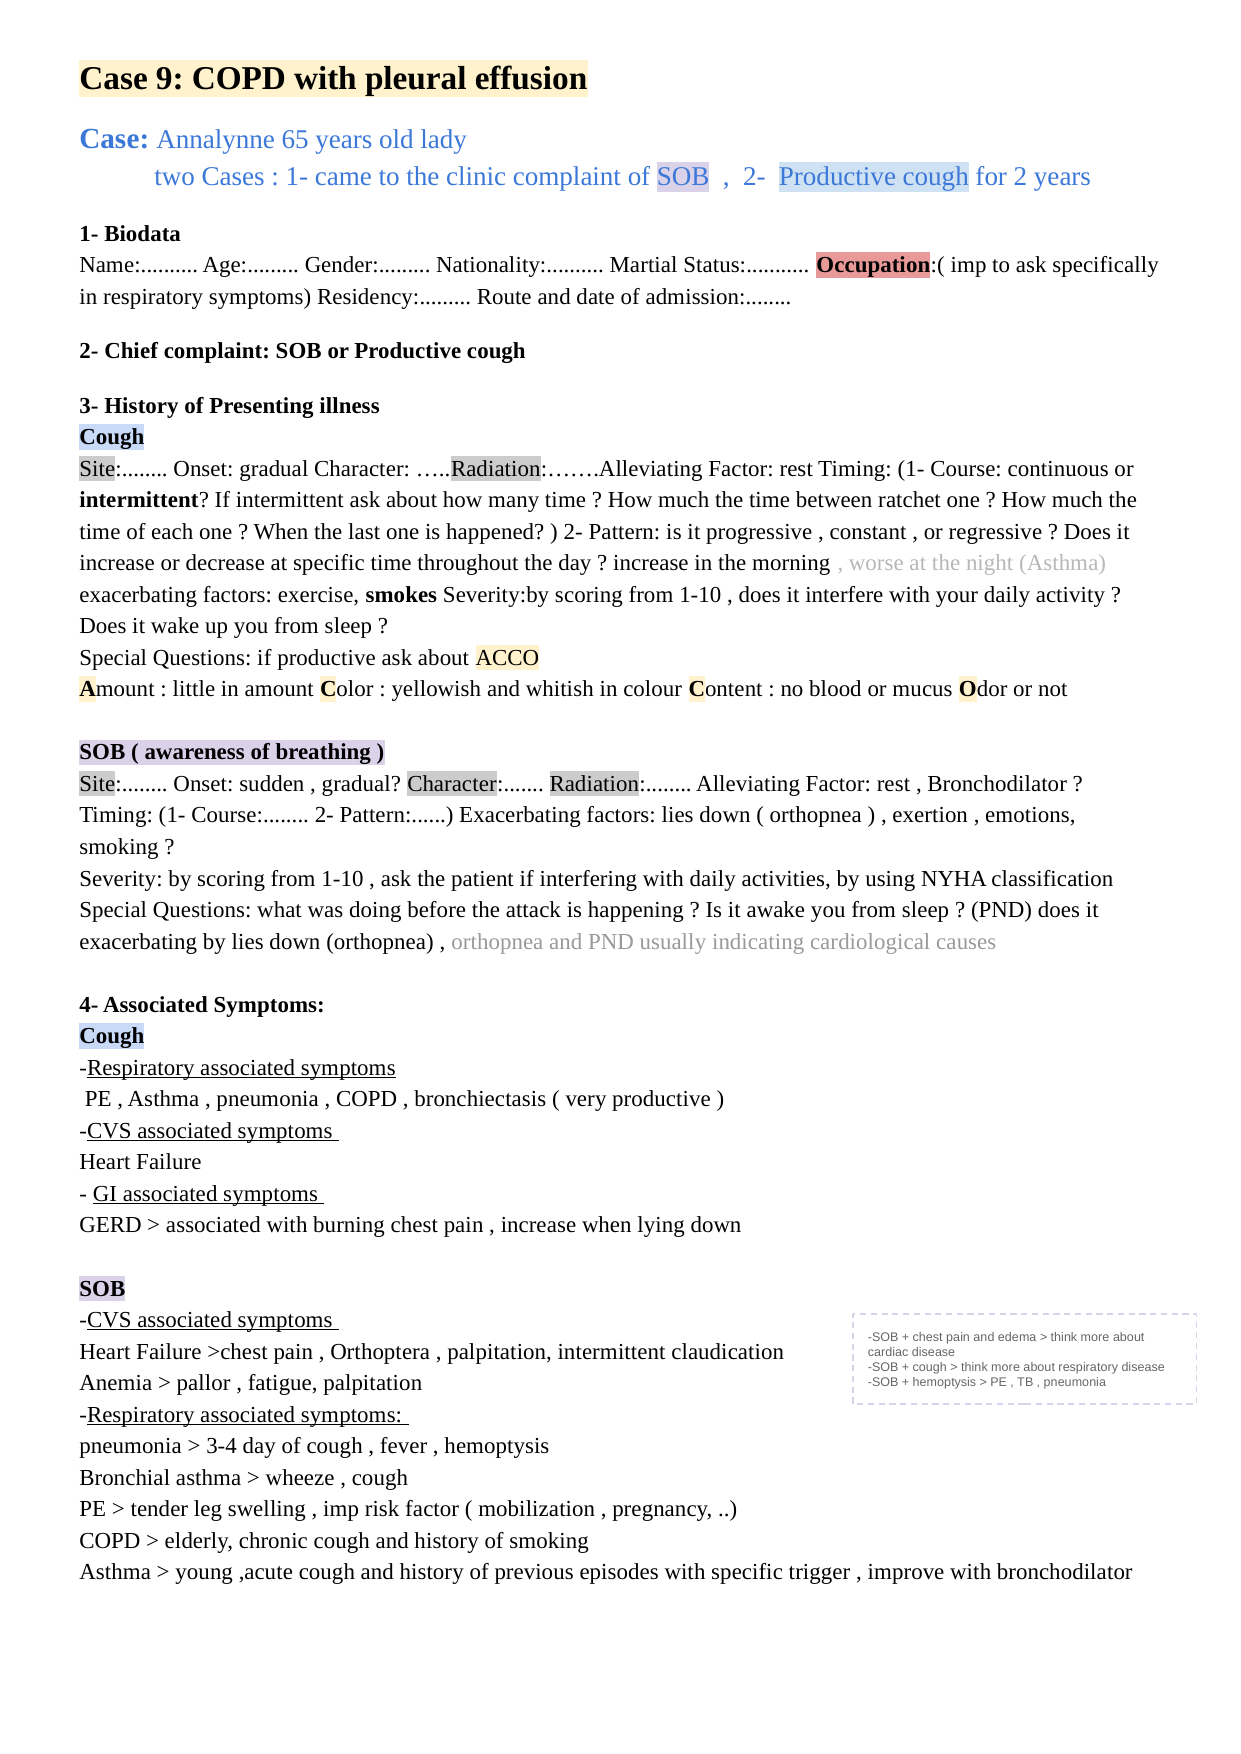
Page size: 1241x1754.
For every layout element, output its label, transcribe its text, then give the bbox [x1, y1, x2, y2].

text_box Case 9: COPD with pleural effusion Case: Annalynne 65 years old lady two Cases : 1- came to the clinic complaint of SOB , 2- Productive cough for 2 years 1- Biodata Name:.......... Age:......... Gender:......... Nationality:.......... Martial Status:........... Occupation:( imp to ask specifically in respiratory symptoms) Residency:......... Route and date of admission:........ 2- Chief complaint: SOB or Productive cough 3- History of Presenting illness Cough Site:........ Onset: gradual Character: …..Radiation:…….Alleviating Factor: rest Timing: (1- Course: continuous or intermittent? If intermittent ask about how many time ? How much the time between ratchet one ? How much the time of each one ? When the last one is happened? ) 2- Pattern: is it progressive , constant , or regressive ? Does it increase or decrease at specific time throughout the day ? increase in the morning , worse at the night (Asthma) exacerbating factors: exercise, smokes Severity:by scoring from 1-10 , does it interfere with your daily activity ? Does it wake up you from sleep ? Special Questions: if productive ask about ACCO Amount : little in amount Color : yellowish and whitish in colour Content : no blood or mucus Odor or not SOB ( awareness of breathing ) Site:........ Onset: sudden , gradual? Character:....... Radiation:........ Alleviating Factor: rest , Bronchodilator ? Timing: (1- Course:........ 2- Pattern:......) Exacerbating factors: lies down ( orthopnea ) , exertion , emotions, smoking ? Severity: by scoring from 1-10 , ask the patient if interfering with daily activities, by using NYHA classification Special Questions: what was doing before the attack is happening ? Is it awake you from sleep ? (PND) does it exacerbating by lies down (orthopnea) , orthopnea and PND usually indicating cardiological causes 4- Associated Symptoms: Cough -Respiratory associated symptoms PE , Asthma , pneumonia , COPD , bronchiectasis ( very productive ) -CVS associated symptoms Heart Failure - GI associated symptoms GERD > associated with burning chest pain , increase when lying down SOB -CVS associated symptoms Heart Failure >chest pain , Orthoptera , palpitation, intermittent claudication Anemia > pallor , fatigue, palpitation -Respiratory associated symptoms: pneumonia > 3-4 day of cough , fever , hemoptysis Bronchial asthma > wheeze , cough PE > tender leg swelling , imp risk factor ( mobilization , pregnancy, ..) COPD > elderly, chronic cough and history of smoking Asthma > young ,acute cough and history of previous episodes with specific trigger , improve with bronchodilator [58, 30, 1182, 1640]
text_box -SOB + chest pain and edema > think more about cardiac disease -SOB + cough > think more about respiratory disease -SOB + hemoptysis > PE , TB , pneumonia [852, 1313, 1197, 1404]
